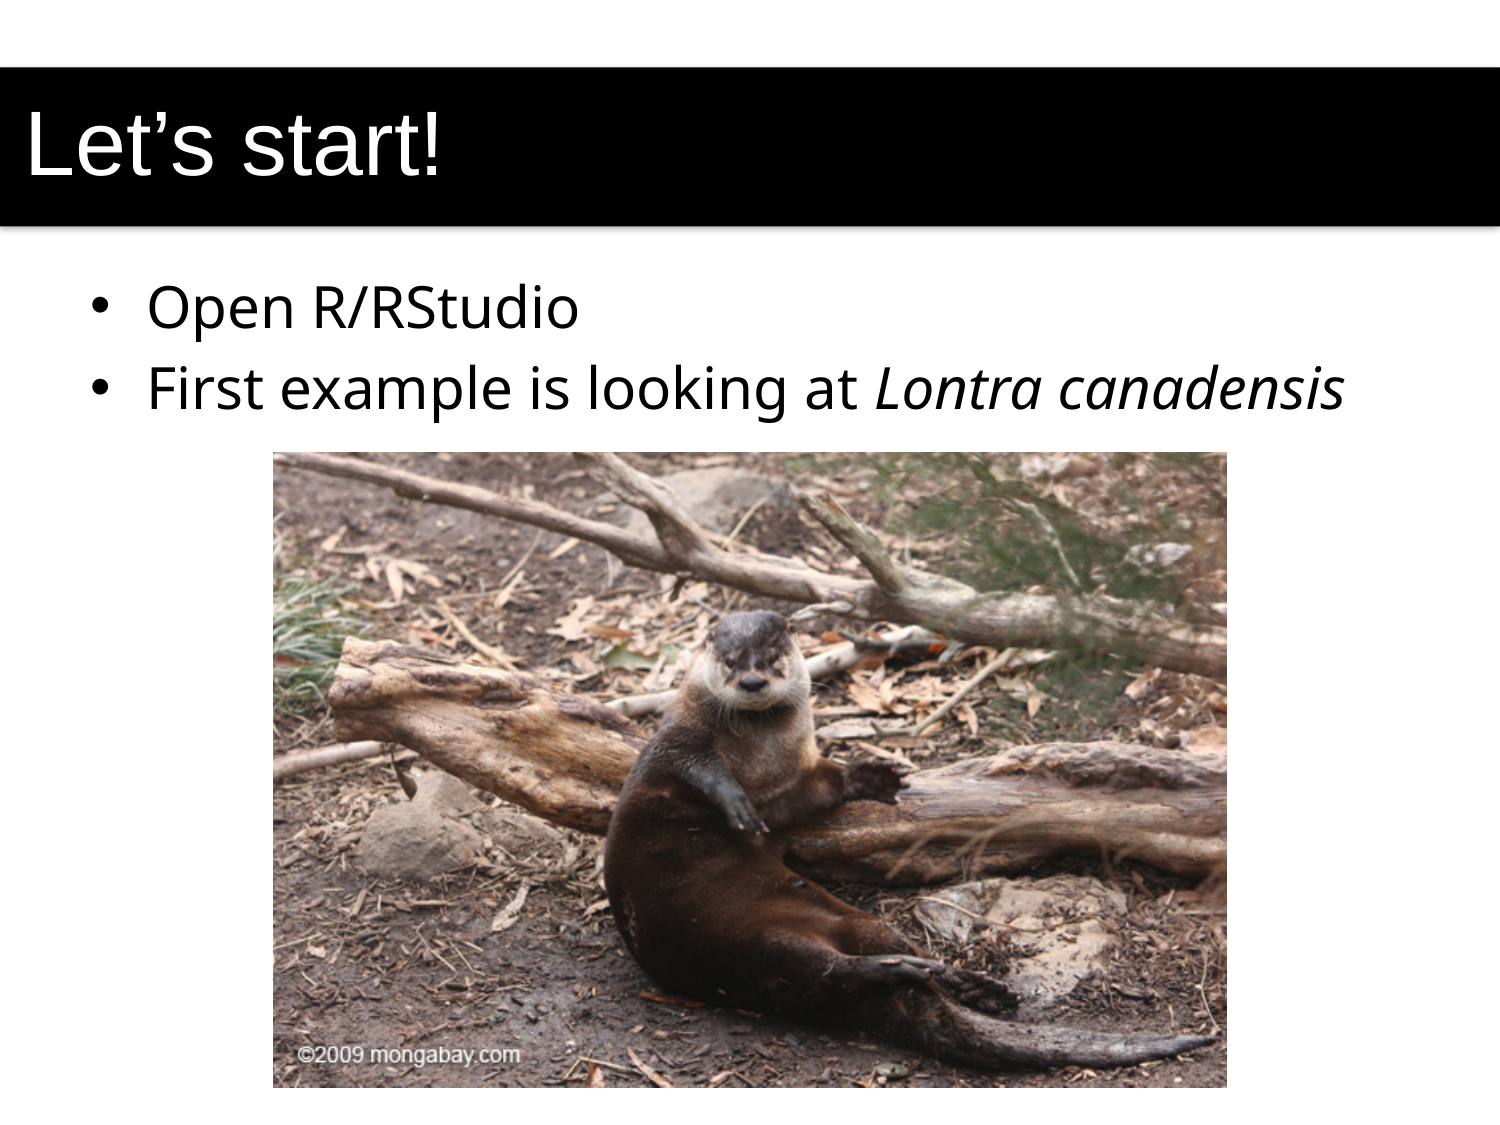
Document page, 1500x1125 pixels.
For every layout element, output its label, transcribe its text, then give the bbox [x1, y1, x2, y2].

text_box [0, 67, 9, 227]
text_box Let’s start! [9, 45, 1500, 233]
picture [273, 452, 1227, 1088]
list Open R/RStudio First example is looking at Lontra canadensis [75, 262, 1425, 1005]
